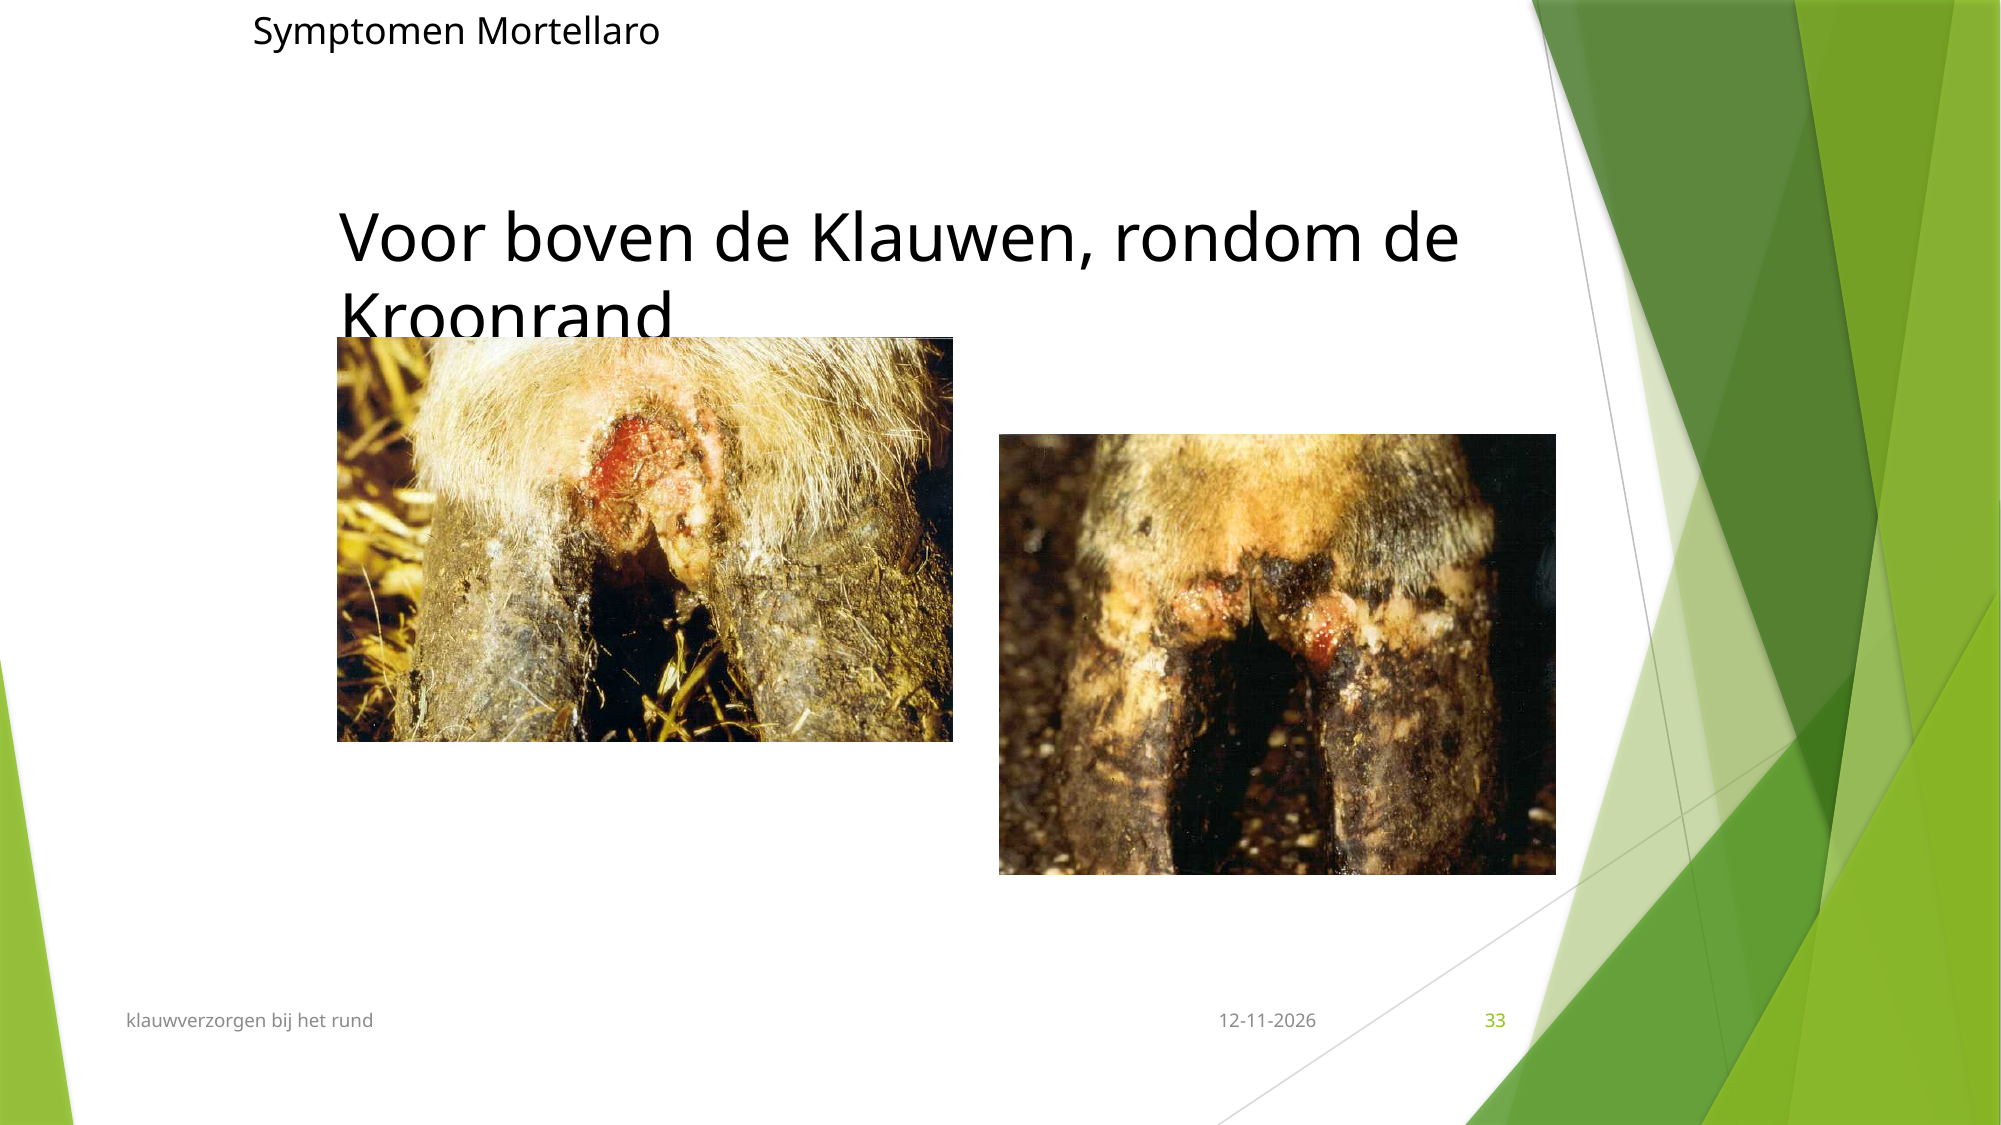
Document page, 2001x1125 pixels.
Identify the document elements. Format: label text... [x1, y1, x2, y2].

text_box Voor boven de Klauwen, rondom de Kroonrand [324, 187, 1763, 363]
picture [336, 336, 954, 742]
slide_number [1181, 991, 1332, 1051]
picture [999, 433, 1557, 876]
slide_number 33 [1409, 991, 1522, 1051]
text_box Symptomen Mortellaro [238, 0, 676, 60]
footer klauwverzorgen bij het rund [111, 991, 1145, 1051]
